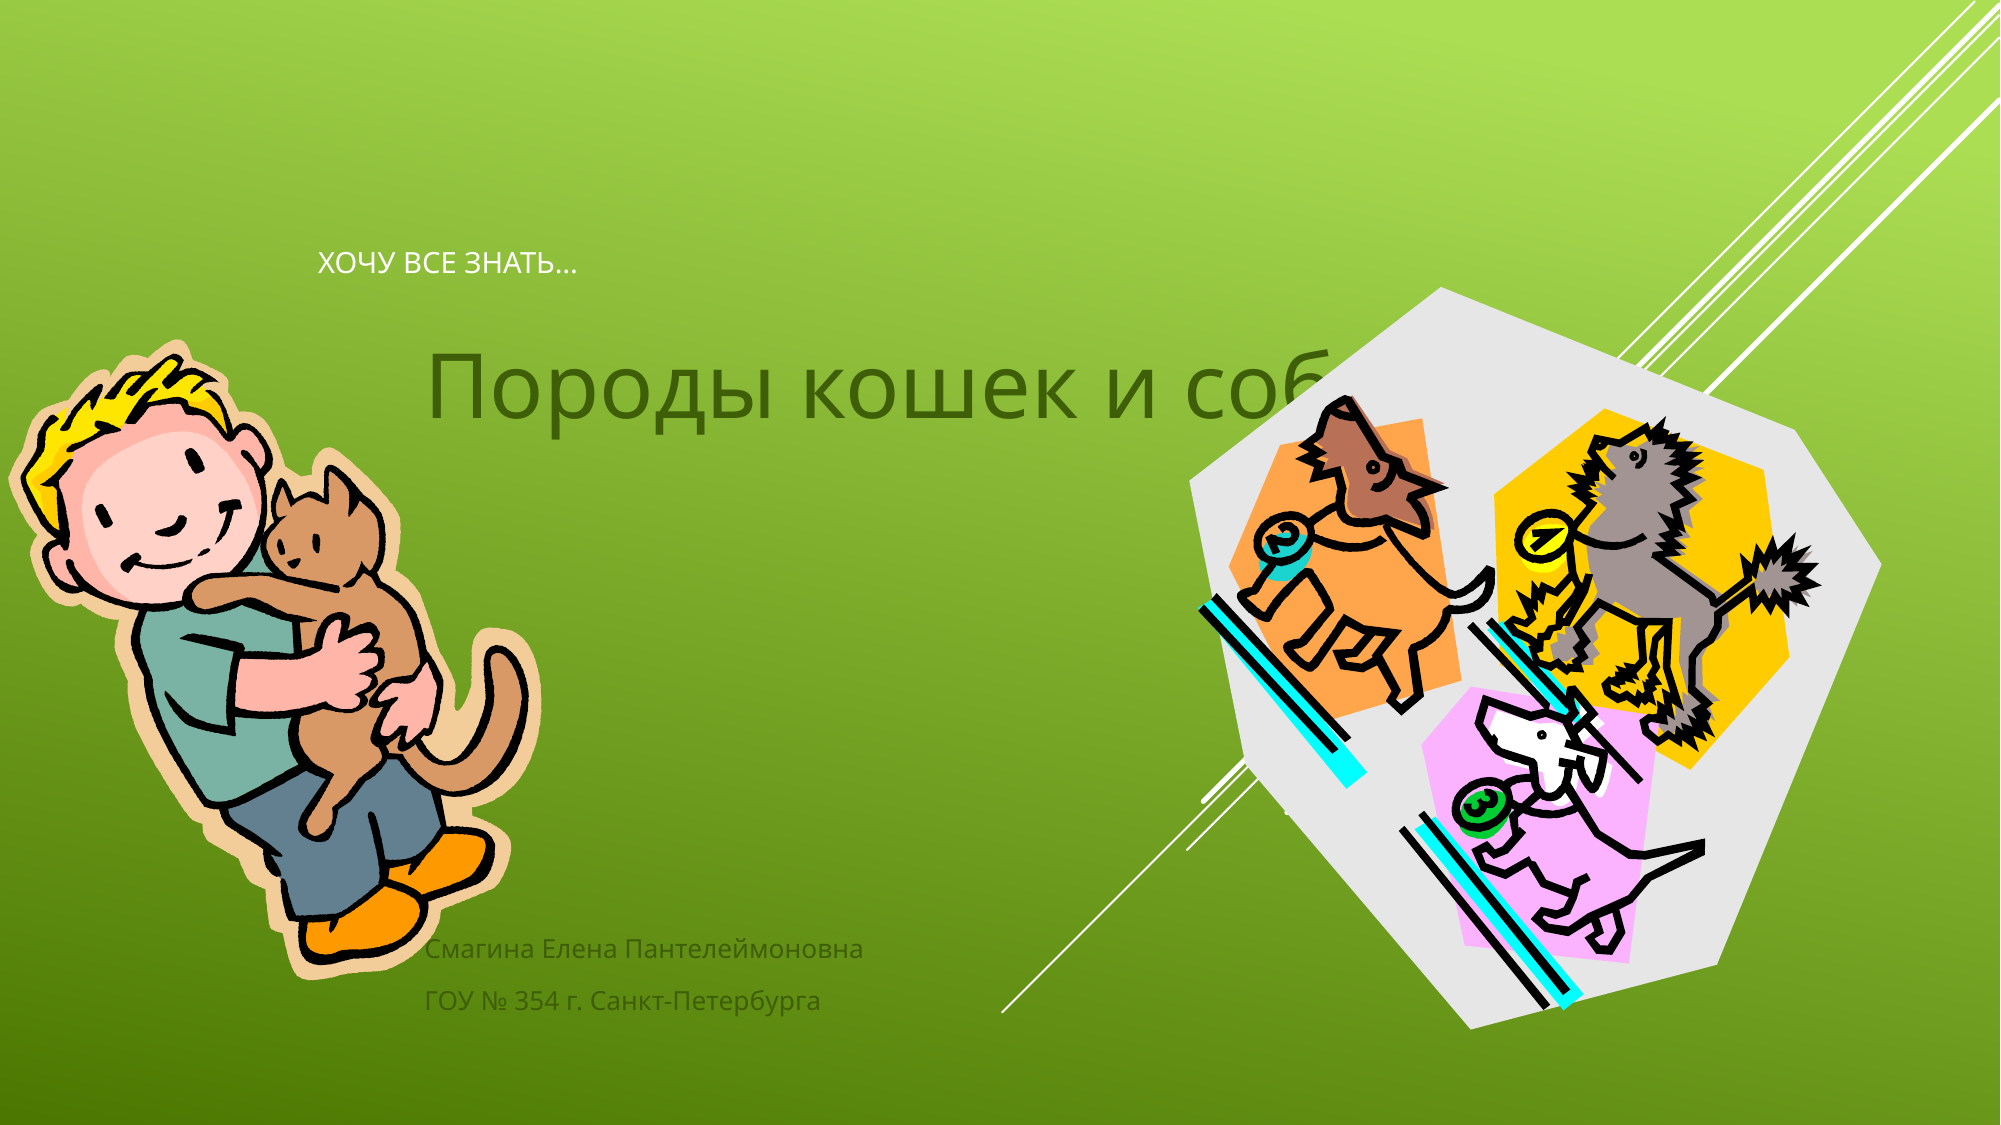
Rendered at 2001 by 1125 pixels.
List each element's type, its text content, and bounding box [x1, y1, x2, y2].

picture [92, 298, 514, 984]
picture [1166, 298, 1892, 985]
subtitle Породы кошек и собак Смагина Елена Пантелеймоновна ГОУ № 354 г. Санкт-Петербурга [409, 314, 1460, 1125]
title Хочу все знать… [303, 54, 1579, 290]
